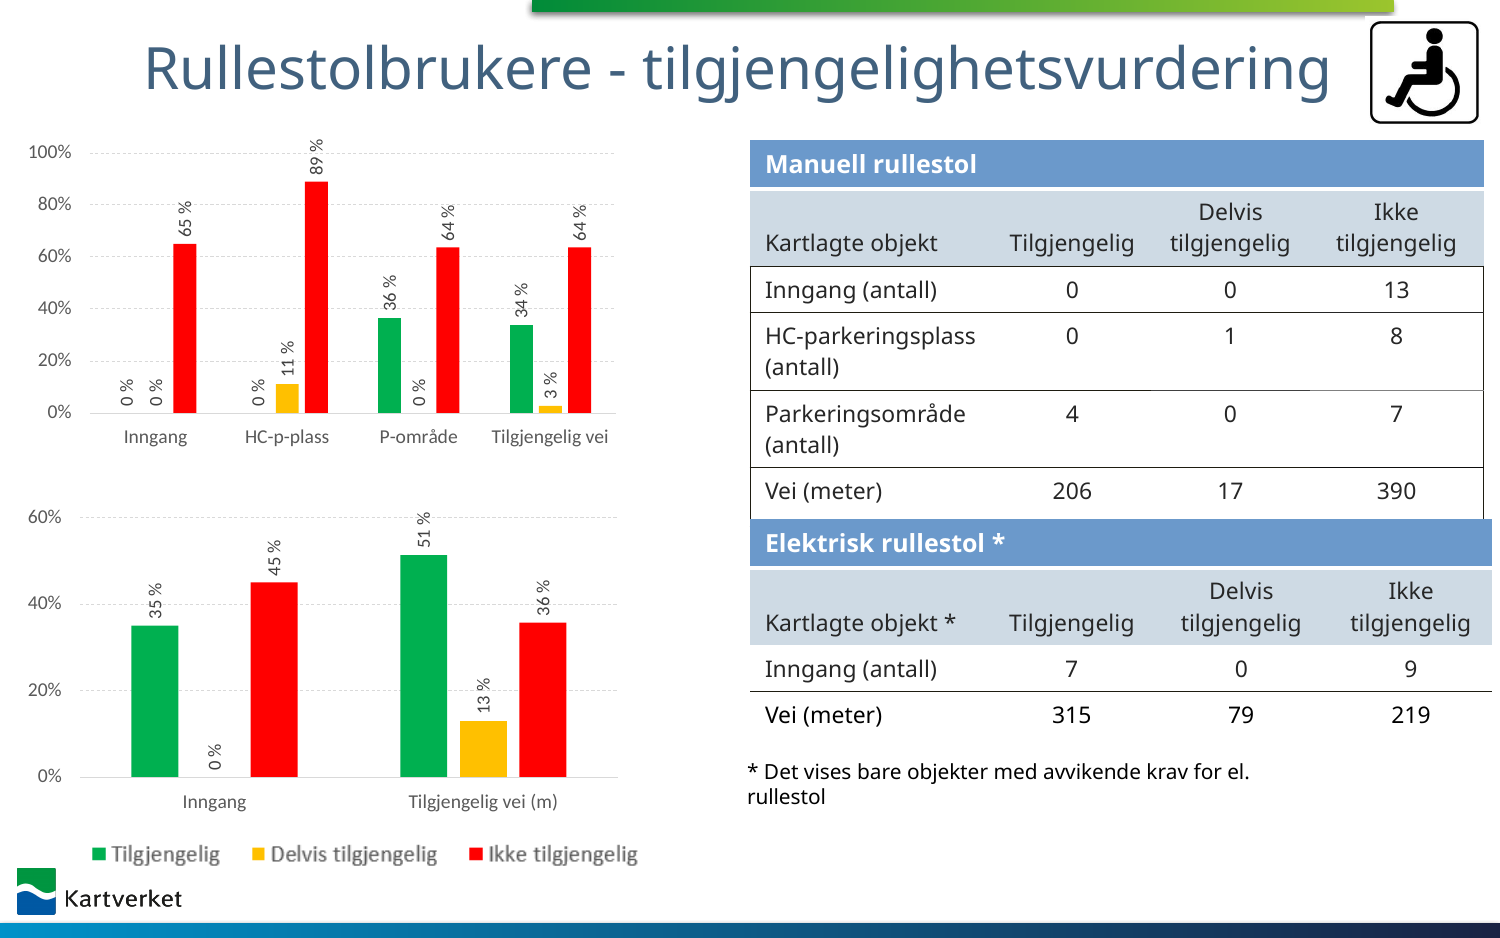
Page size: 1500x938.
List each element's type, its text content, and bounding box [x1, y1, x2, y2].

table_cell Delvis tilgjengelig [1153, 570, 1330, 645]
table_cell Vei (meter) [751, 468, 994, 519]
table_cell Vei (meter) [750, 692, 991, 738]
table_cell 79 [1153, 692, 1330, 738]
picture [86, 838, 643, 870]
picture [1365, 16, 1484, 129]
table_cell 13 [1310, 267, 1483, 312]
table_cell Kartlagte objekt * [750, 570, 991, 645]
table_cell 8 [1310, 313, 1483, 390]
table_cell 4 [994, 391, 1151, 467]
table_cell 0 [1151, 391, 1310, 467]
table_header Elektrisk rullestol * [750, 519, 1492, 566]
table_cell Ikke tilgjengelig [1310, 191, 1484, 266]
table_cell 0 [994, 313, 1151, 390]
table_cell Parkeringsområde (antall) [751, 391, 994, 467]
table_cell Tilgjengelig [994, 191, 1151, 266]
table_cell 17 [1151, 468, 1310, 519]
text_box * Det vises bare objekter med avvikende krav for el. rullestol [732, 751, 1317, 816]
table_cell 0 [994, 267, 1151, 312]
picture [20, 499, 630, 822]
table_cell 390 [1310, 468, 1483, 519]
table_cell Tilgjengelig [991, 570, 1153, 645]
table_cell HC-parkeringsplass (antall) [751, 313, 994, 390]
table_cell Kartlagte objekt [750, 191, 994, 266]
table_cell Inngang (antall) [750, 645, 991, 691]
table_cell 219 [1330, 692, 1492, 738]
table_cell 7 [991, 645, 1153, 691]
text_box Rullestolbrukere - tilgjengelighetsvurdering [39, 12, 1348, 109]
table_cell 315 [991, 692, 1153, 738]
table_cell Inngang (antall) [751, 267, 994, 312]
picture [20, 135, 629, 457]
table_cell 7 [1310, 391, 1483, 467]
table_cell 9 [1330, 645, 1492, 691]
table_cell 206 [994, 468, 1151, 519]
table_cell 0 [1151, 267, 1310, 312]
table_cell Ikke tilgjengelig [1330, 570, 1492, 645]
table_cell Delvis tilgjengelig [1151, 191, 1310, 266]
table_cell 0 [1153, 645, 1330, 691]
table_cell 1 [1151, 313, 1310, 390]
table_header Manuell rullestol [750, 140, 1484, 187]
